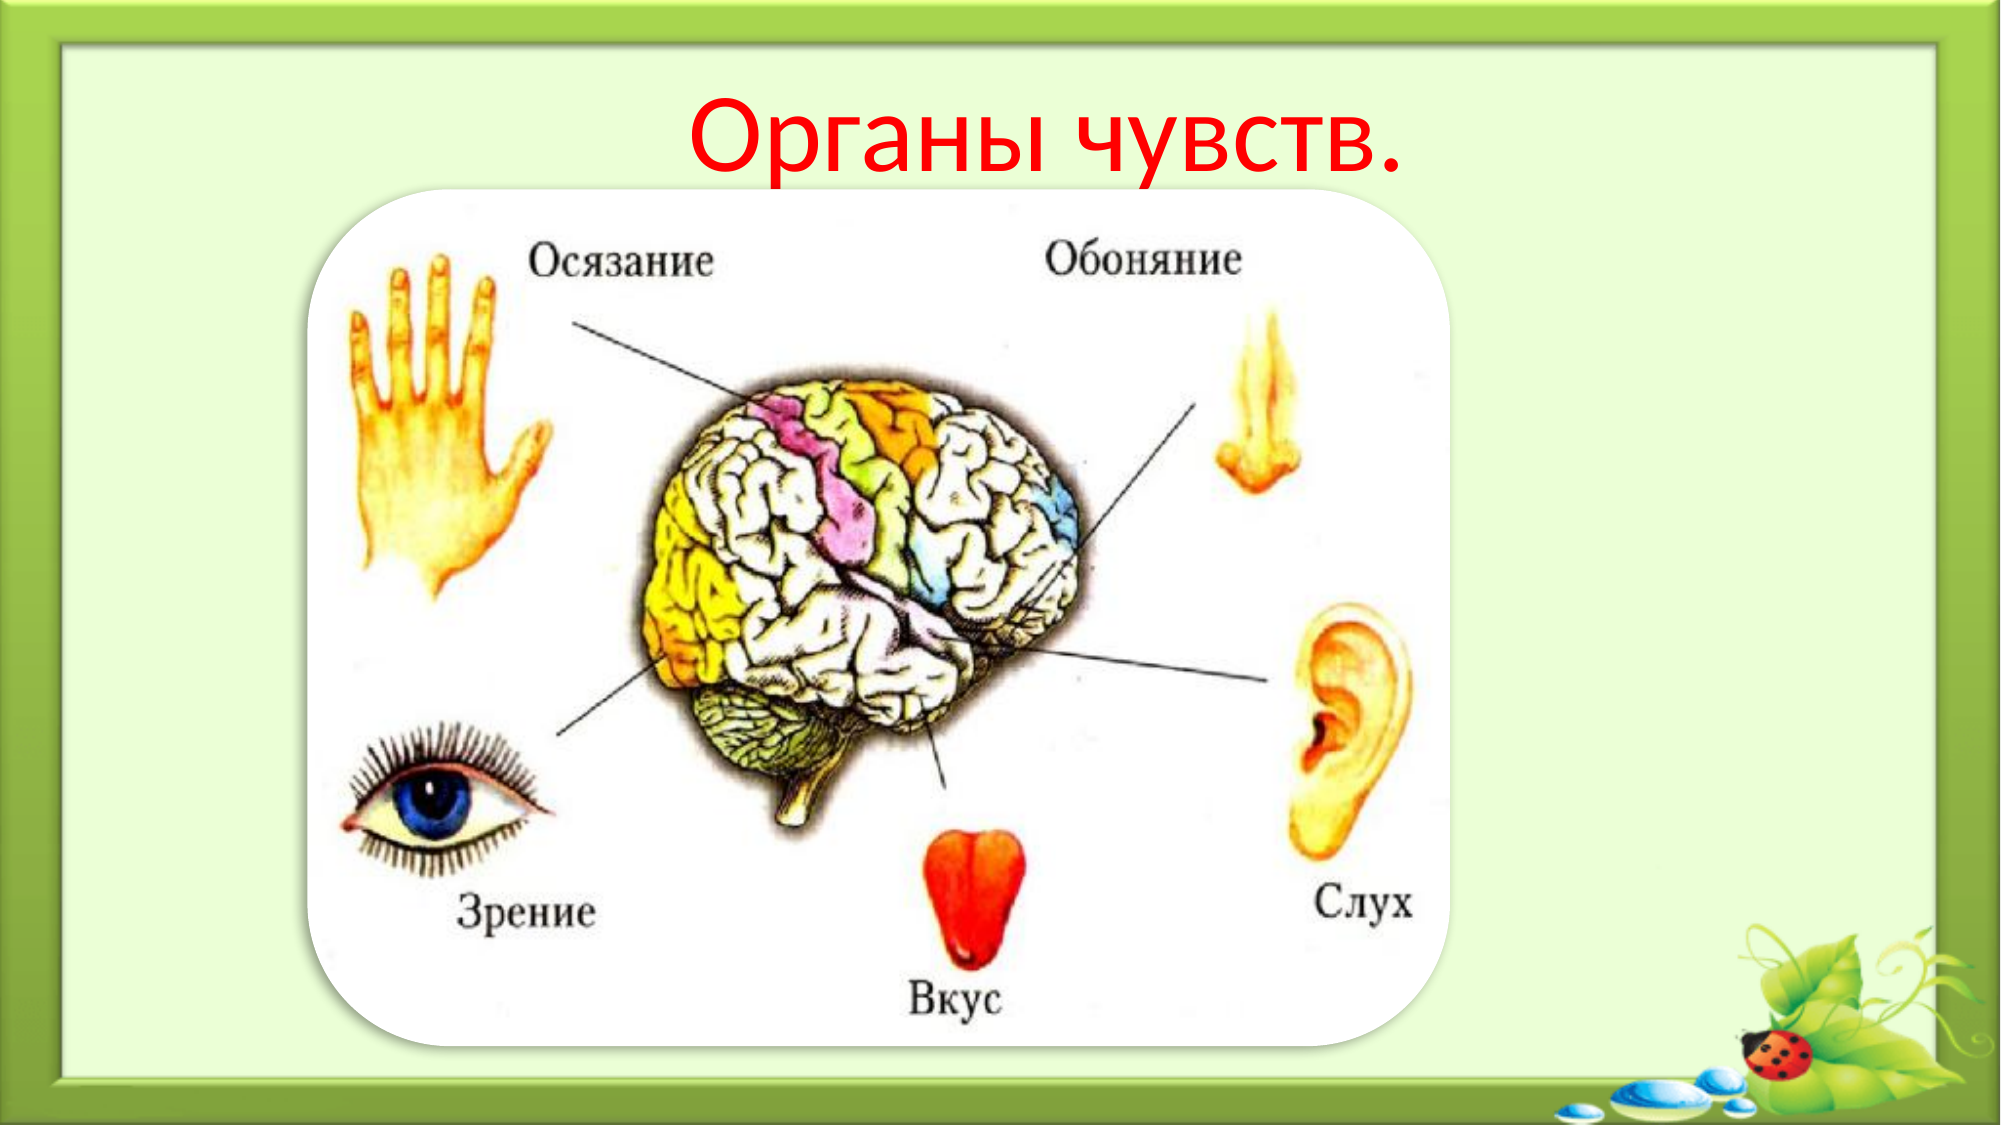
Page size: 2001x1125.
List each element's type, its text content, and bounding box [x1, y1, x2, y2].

picture [0, 0, 2001, 1125]
text_box Органы чувств. [673, 51, 1422, 189]
